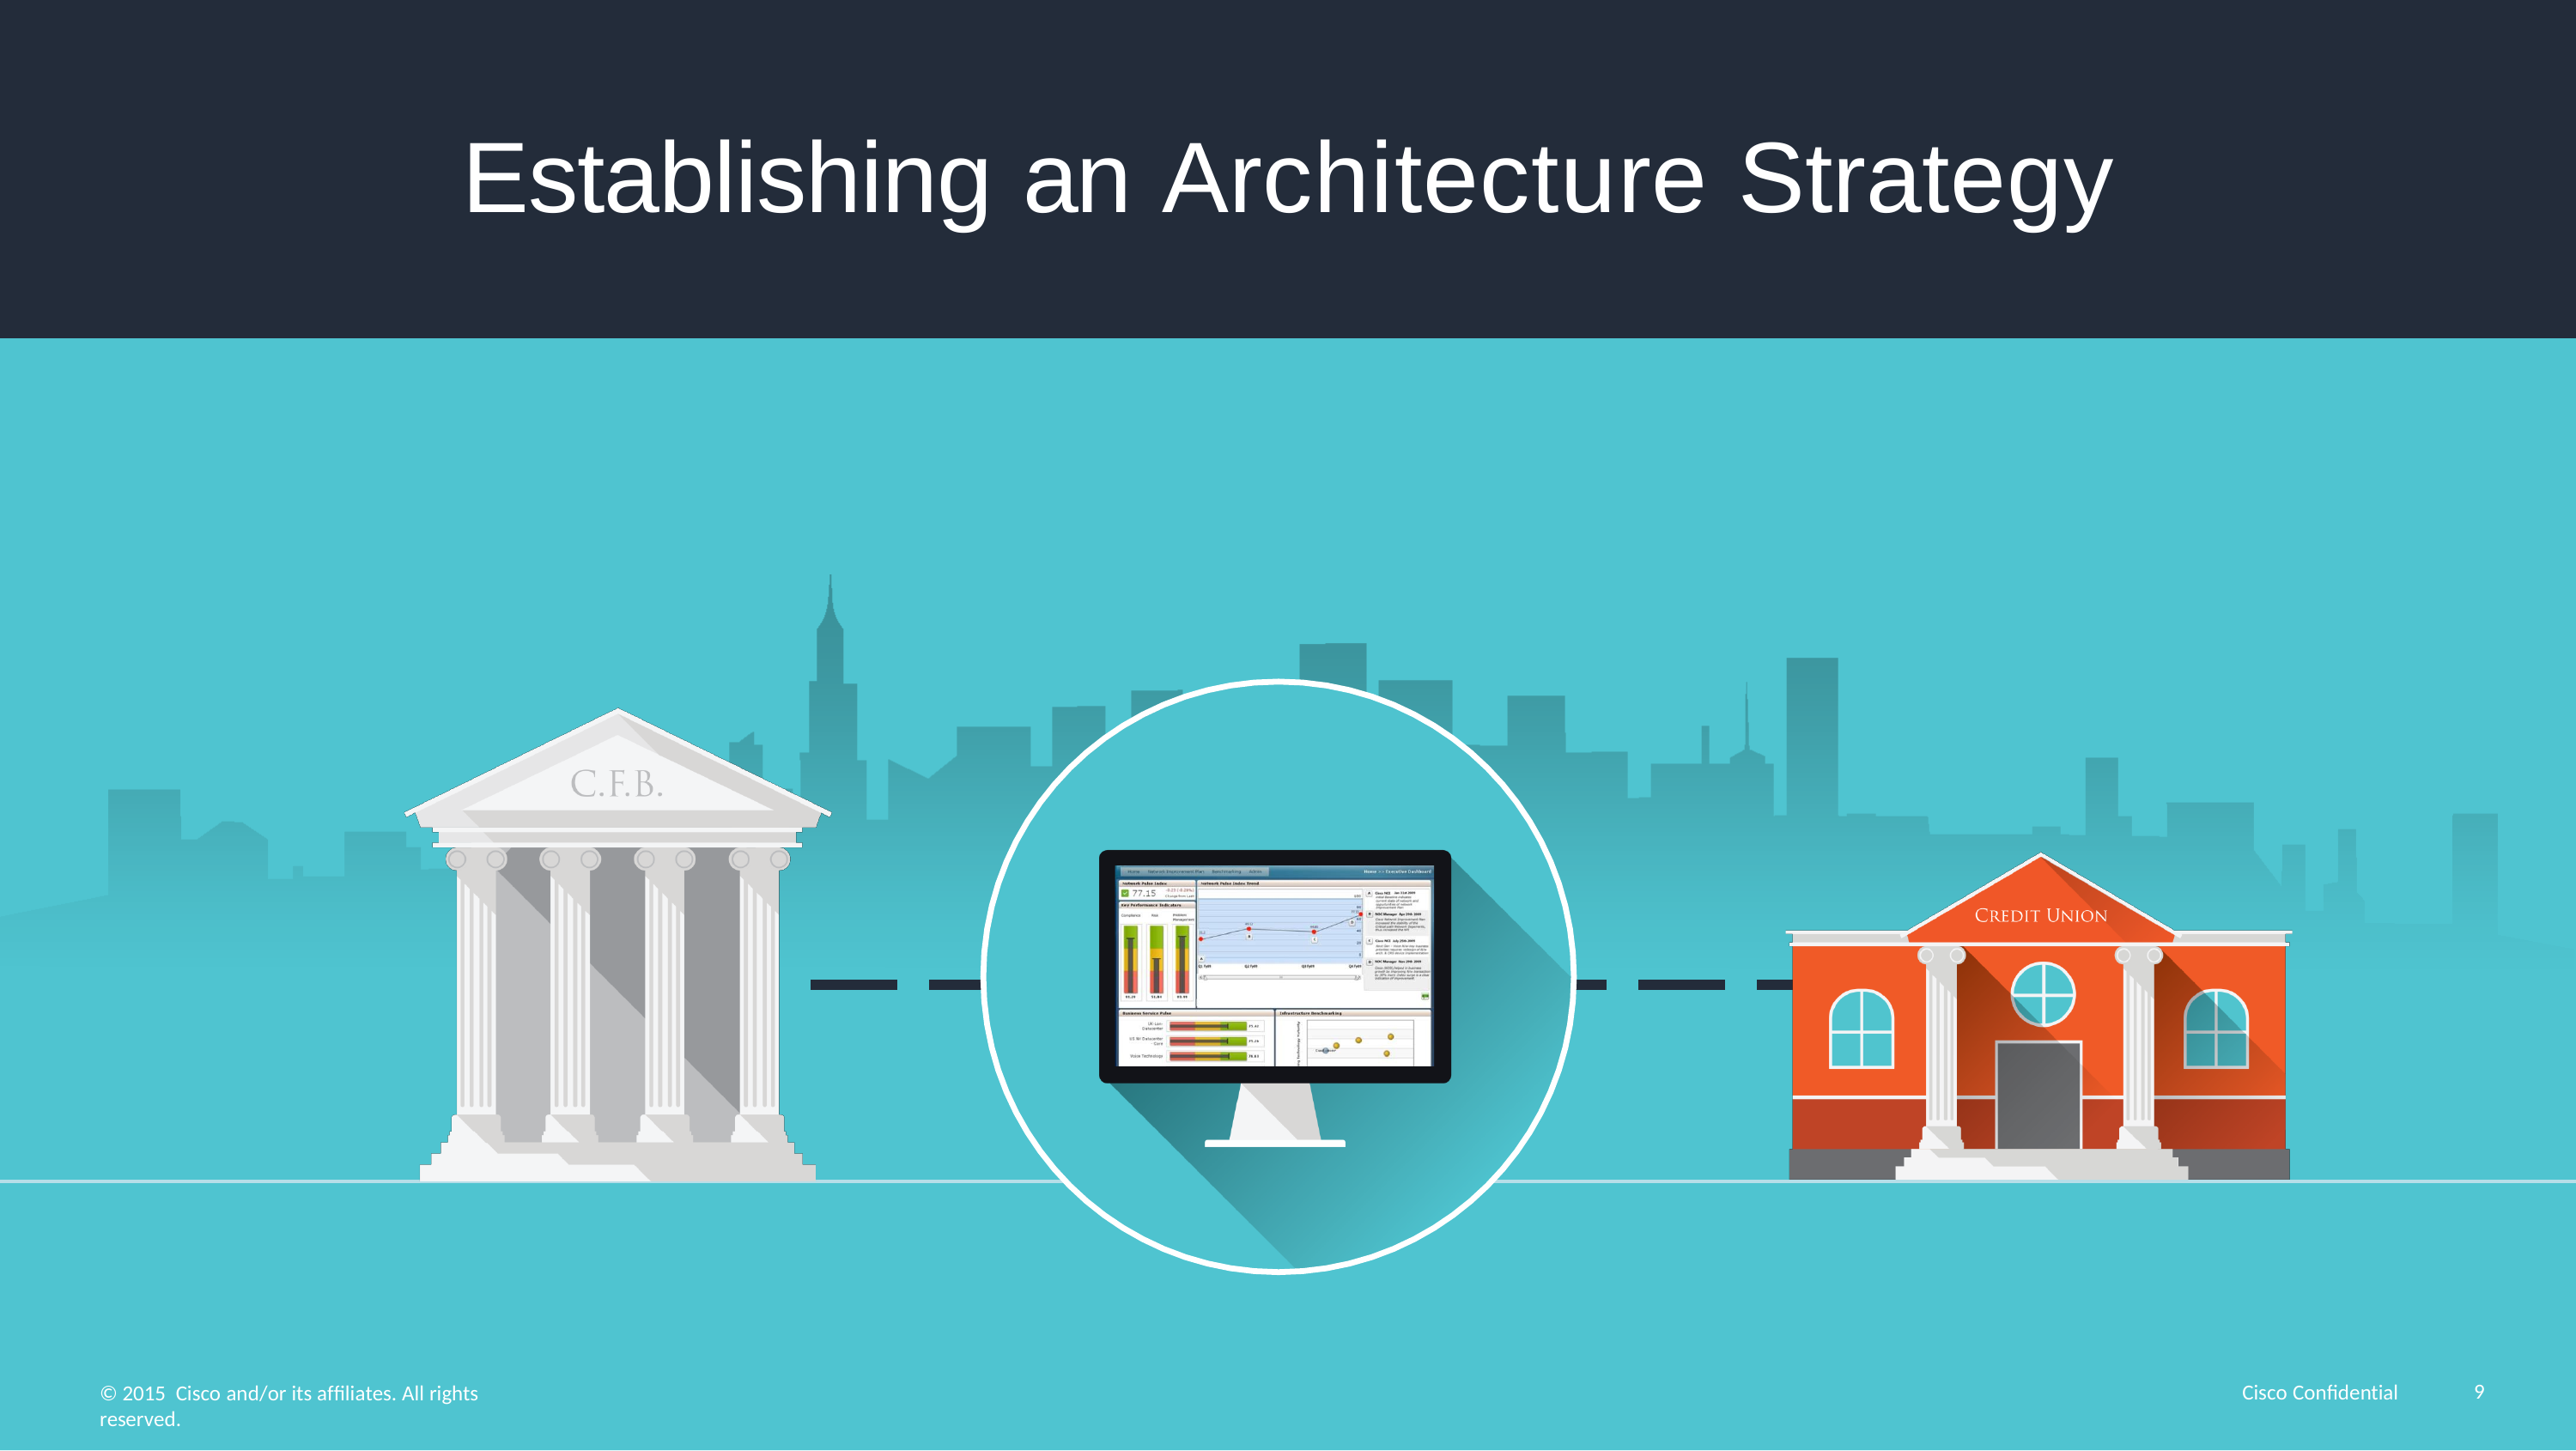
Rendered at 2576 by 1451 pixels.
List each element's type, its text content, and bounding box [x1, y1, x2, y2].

text_box [404, 707, 832, 1181]
slide_number 9 [2470, 1377, 2488, 1406]
text_box [0, 574, 2576, 969]
text_box [985, 683, 1240, 940]
text_box [0, 0, 2576, 339]
text_box [1293, 683, 1575, 1272]
slide_number Cisco Confidential [2240, 1378, 2401, 1407]
text_box [1115, 865, 1435, 1066]
text_box [983, 681, 1574, 1272]
text_box [1785, 852, 2293, 1180]
footer © 2015 Cisco and/or its affiliates. All rights reserved. [97, 1379, 565, 1408]
title Establishing an Architecture Strategy [460, 112, 2116, 241]
text_box [985, 1014, 1264, 1272]
